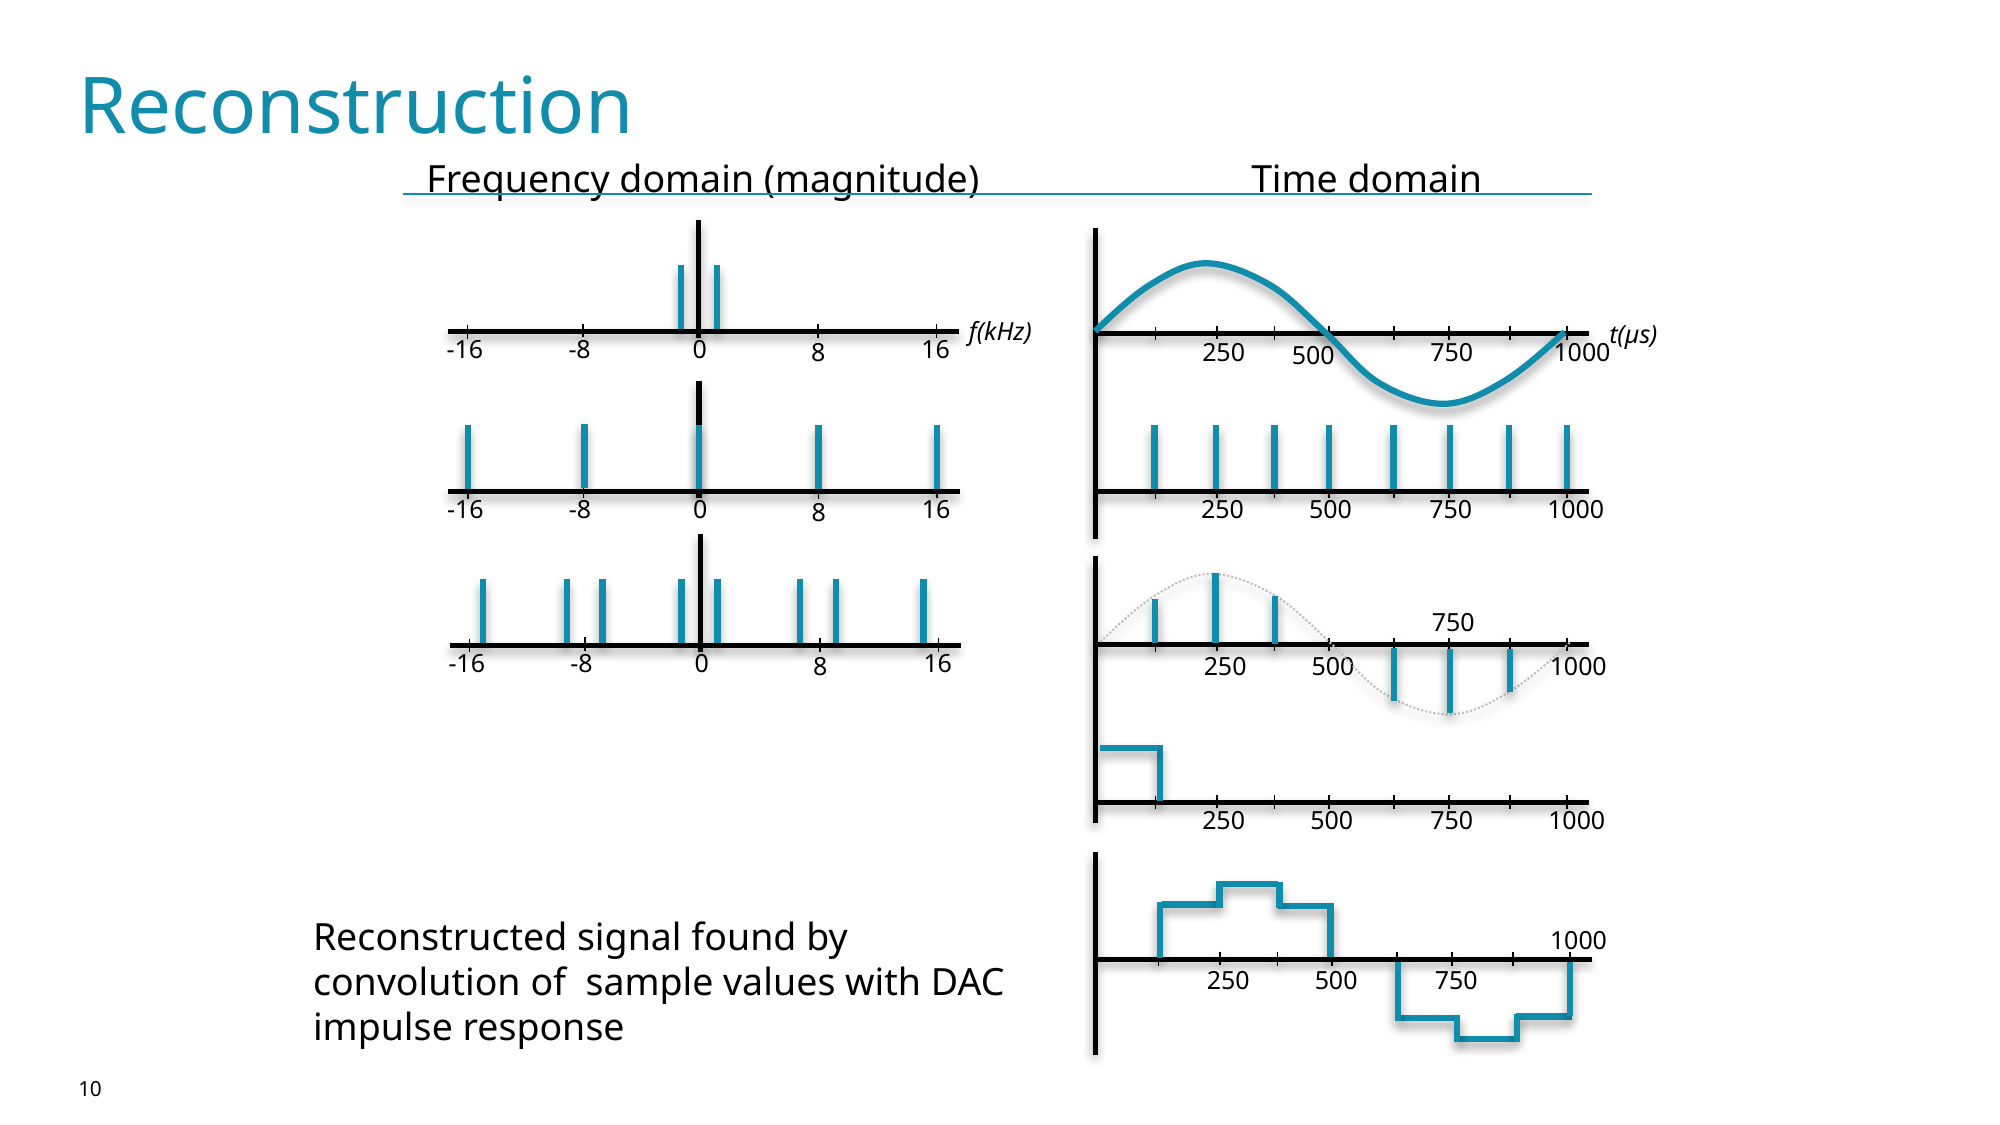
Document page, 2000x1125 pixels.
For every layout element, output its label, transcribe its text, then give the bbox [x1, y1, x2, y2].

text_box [411, 197, 995, 202]
text_box Reconstructed signal found by convolution of sample values with DAC impulse response [298, 905, 439, 1056]
title Reconstruction [78, 55, 1910, 150]
text_box Frequency domain (magnitude) [411, 150, 995, 193]
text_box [446, 220, 1593, 1055]
text_box Time domain [1236, 150, 1498, 192]
text_box t(µs) [1609, 318, 1686, 349]
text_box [1236, 197, 1498, 202]
